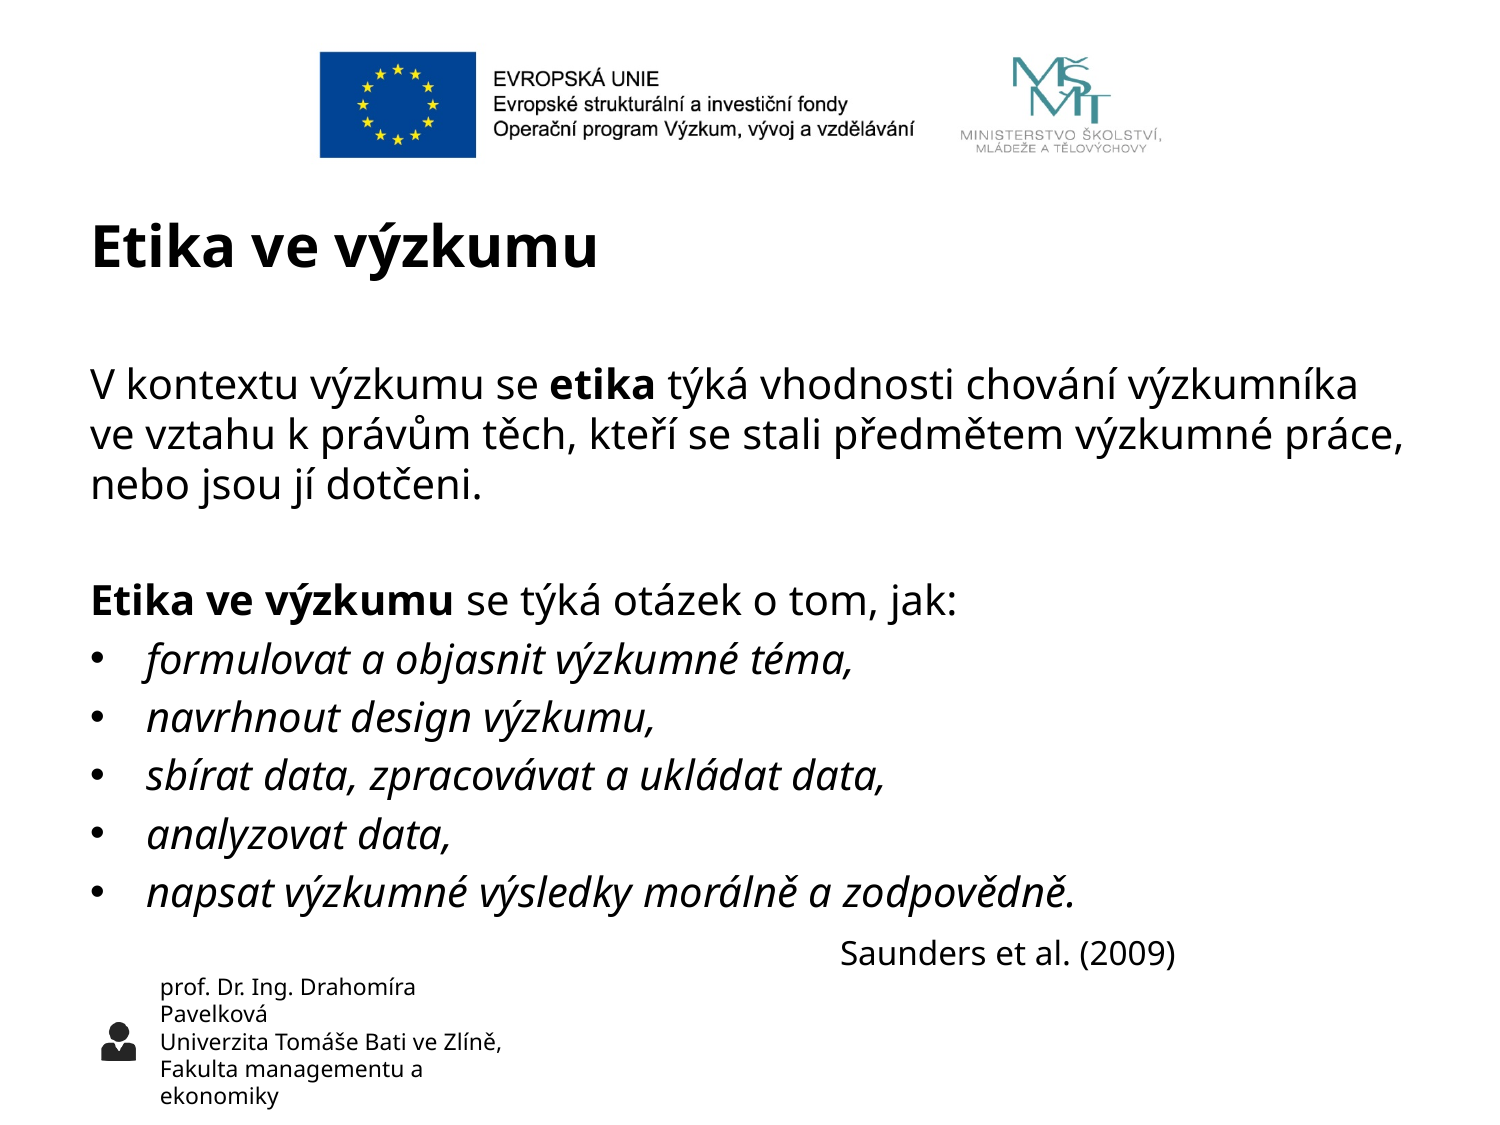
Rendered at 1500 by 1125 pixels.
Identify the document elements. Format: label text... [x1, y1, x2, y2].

list V kontextu výzkumu se etika týká vhodnosti chování výzkumníka ve vztahu k právům těch, kteří se stali předmětem výzkumné práce, nebo jsou jí dotčeni. Etika ve výzkumu se týká otázek o tom, jak: formulovat a objasnit výzkumné téma, navrhnout design výzkumu, sbírat data, zpracovávat a ukládat data, analyzovat data, napsat výzkumné výsledky morálně a zodpovědně. Saunders et al. (2009) [75, 349, 1425, 906]
picture [101, 1021, 136, 1062]
footer prof. Dr. Ing. Drahomíra Pavelková Univerzita Tomáše Bati ve Zlíně, Fakulta managementu a ekonomiky [145, 999, 526, 1083]
title Etika ve výzkumu [75, 185, 1425, 305]
picture [267, 0, 1213, 210]
